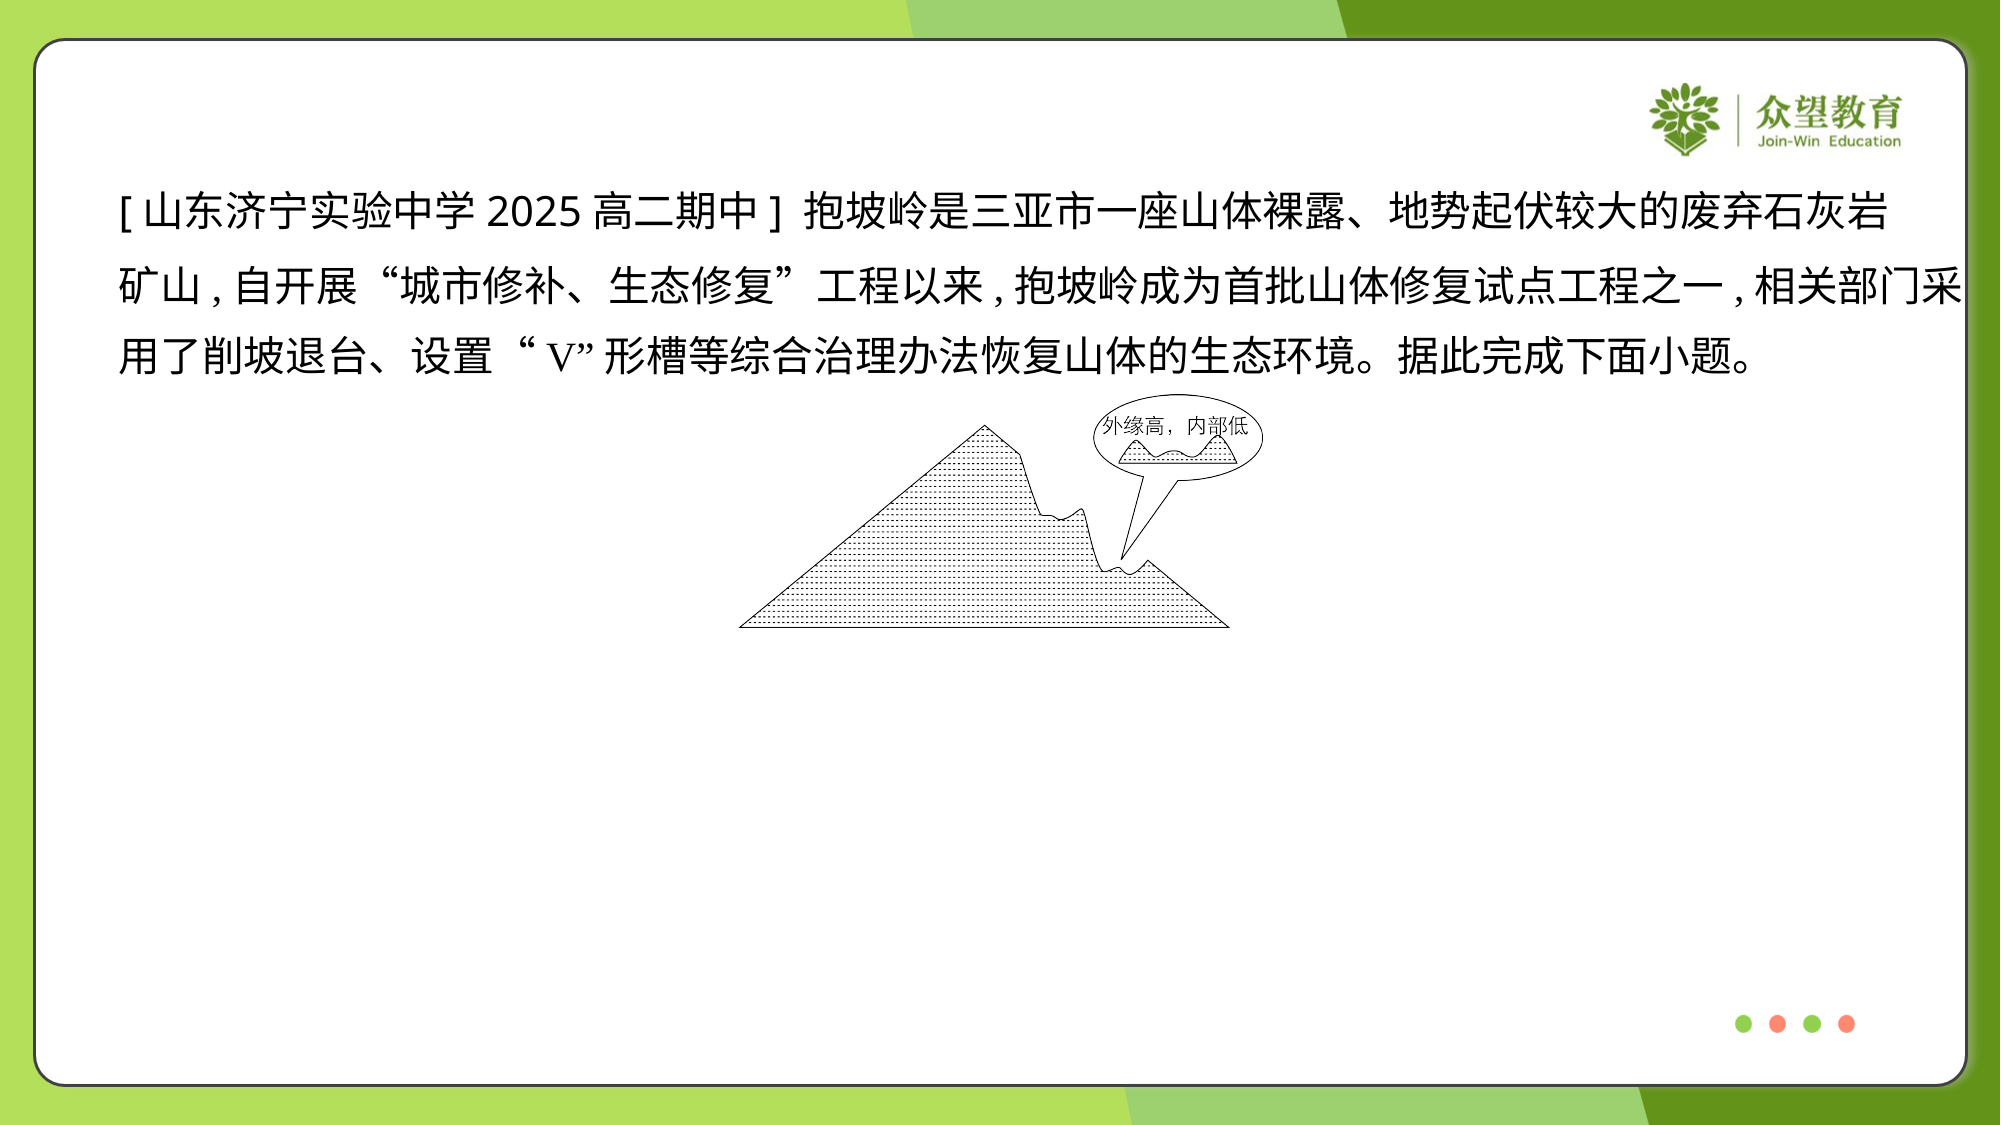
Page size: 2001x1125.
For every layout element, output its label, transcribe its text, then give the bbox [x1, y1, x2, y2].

text_box [山东济宁实验中学2025高二期中] 抱坡岭是三亚市一座山体裸露、地势起伏较大的废弃石灰岩 矿山,自开展“城市修补、生态修复”工程以来,抱坡岭成为首批山体修复试点工程之一,相关部门采 用了削坡退台、设置“V”形槽等综合治理办法恢复山体的生态环境。据此完成下面小题。 [118, 159, 1883, 373]
picture [0, 0, 2000, 1125]
